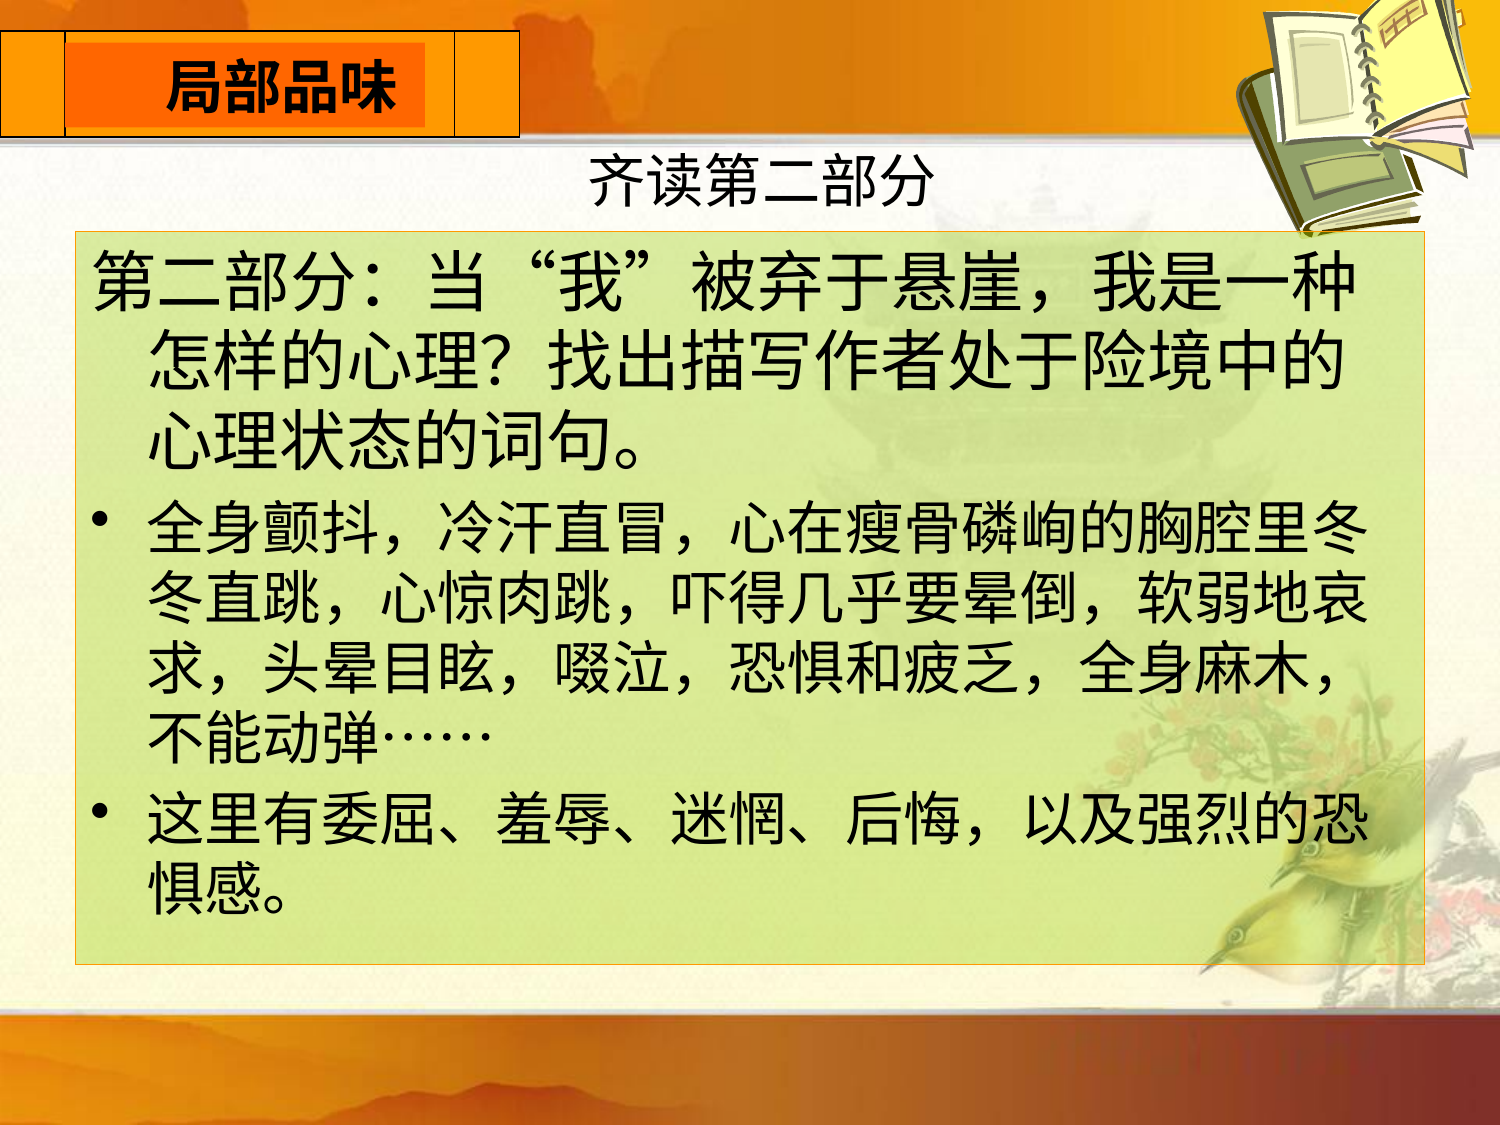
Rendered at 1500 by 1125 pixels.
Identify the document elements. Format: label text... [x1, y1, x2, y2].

list 第二部分：当“我”被弃于悬崖，我是一种怎样的心理？找出描写作者处于险境中的心理状态的词句。 全身颤抖，冷汗直冒，心在瘦骨磷峋的胸腔里冬冬直跳，心惊肉跳，吓得几乎要晕倒，软弱地哀求，头晕目眩，啜泣，恐惧和疲乏，全身麻木，不能动弹…… 这里有委屈、羞辱、迷惘、后悔，以及强烈的恐惧感。 [75, 231, 1425, 965]
text_box 齐读第二部分 [572, 137, 1010, 222]
text_box 预习检查 [0, 31, 520, 138]
text_box 局部品味 [64, 42, 425, 128]
picture [0, 0, 1500, 1125]
